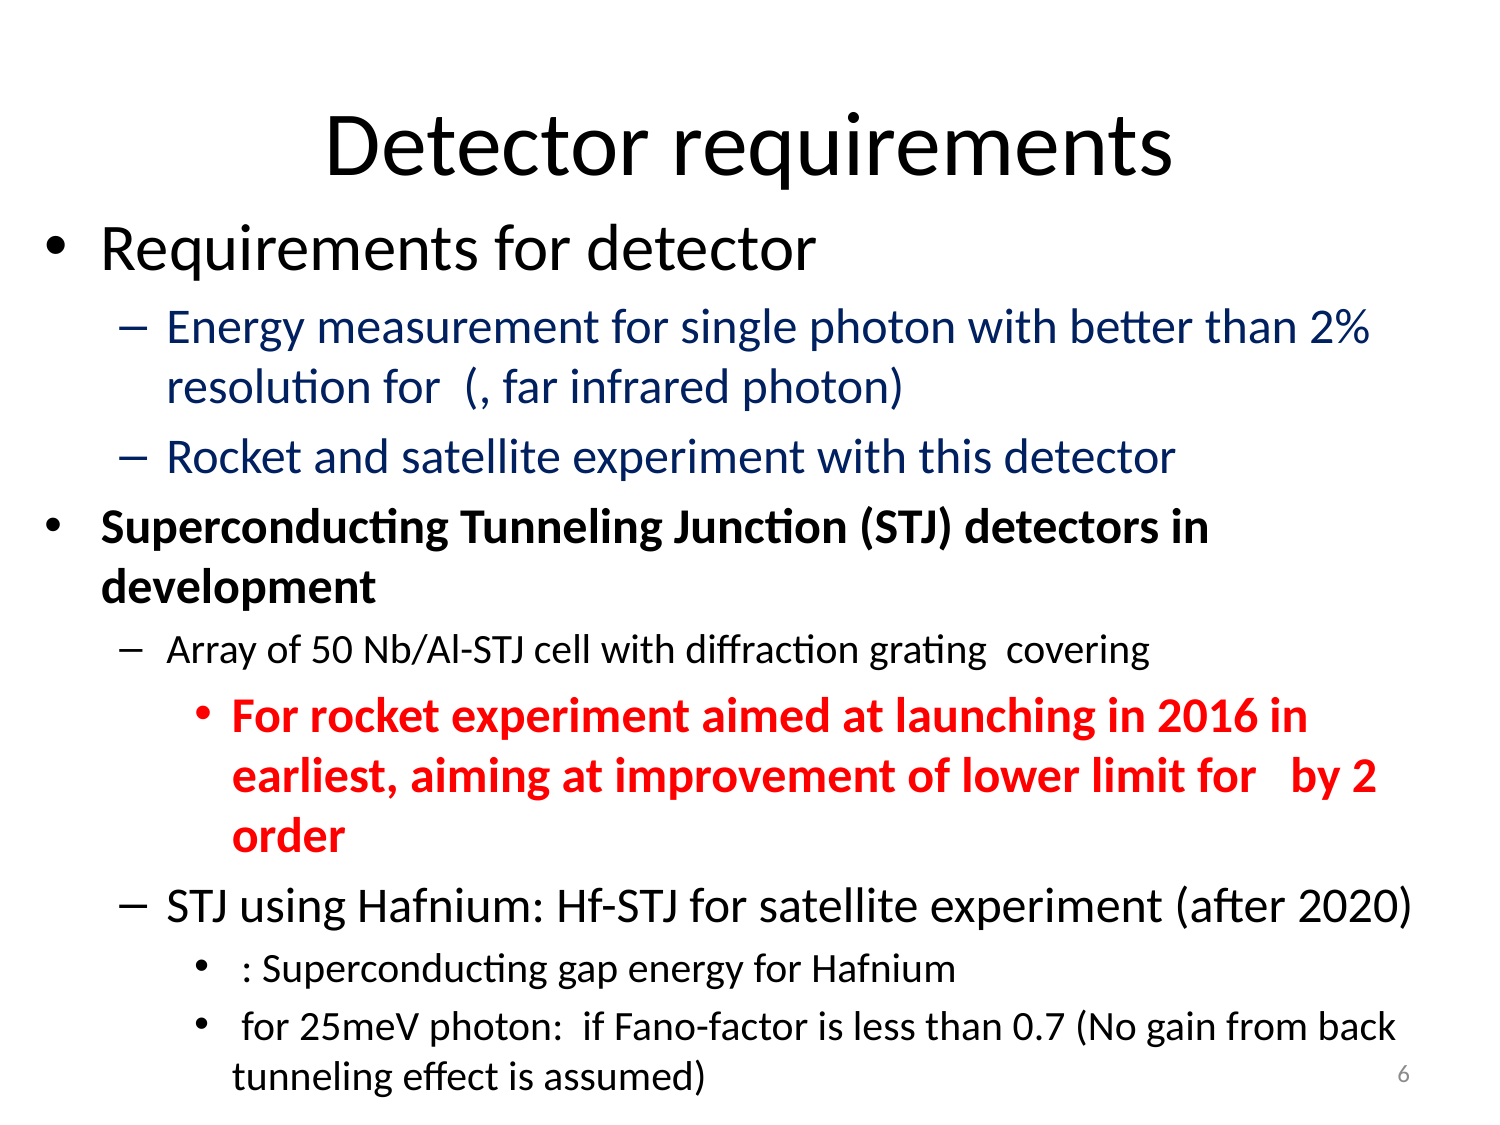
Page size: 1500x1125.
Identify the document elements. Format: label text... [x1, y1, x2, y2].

title Detector requirements [75, 45, 1425, 233]
slide_number 6 [1074, 1042, 1425, 1103]
